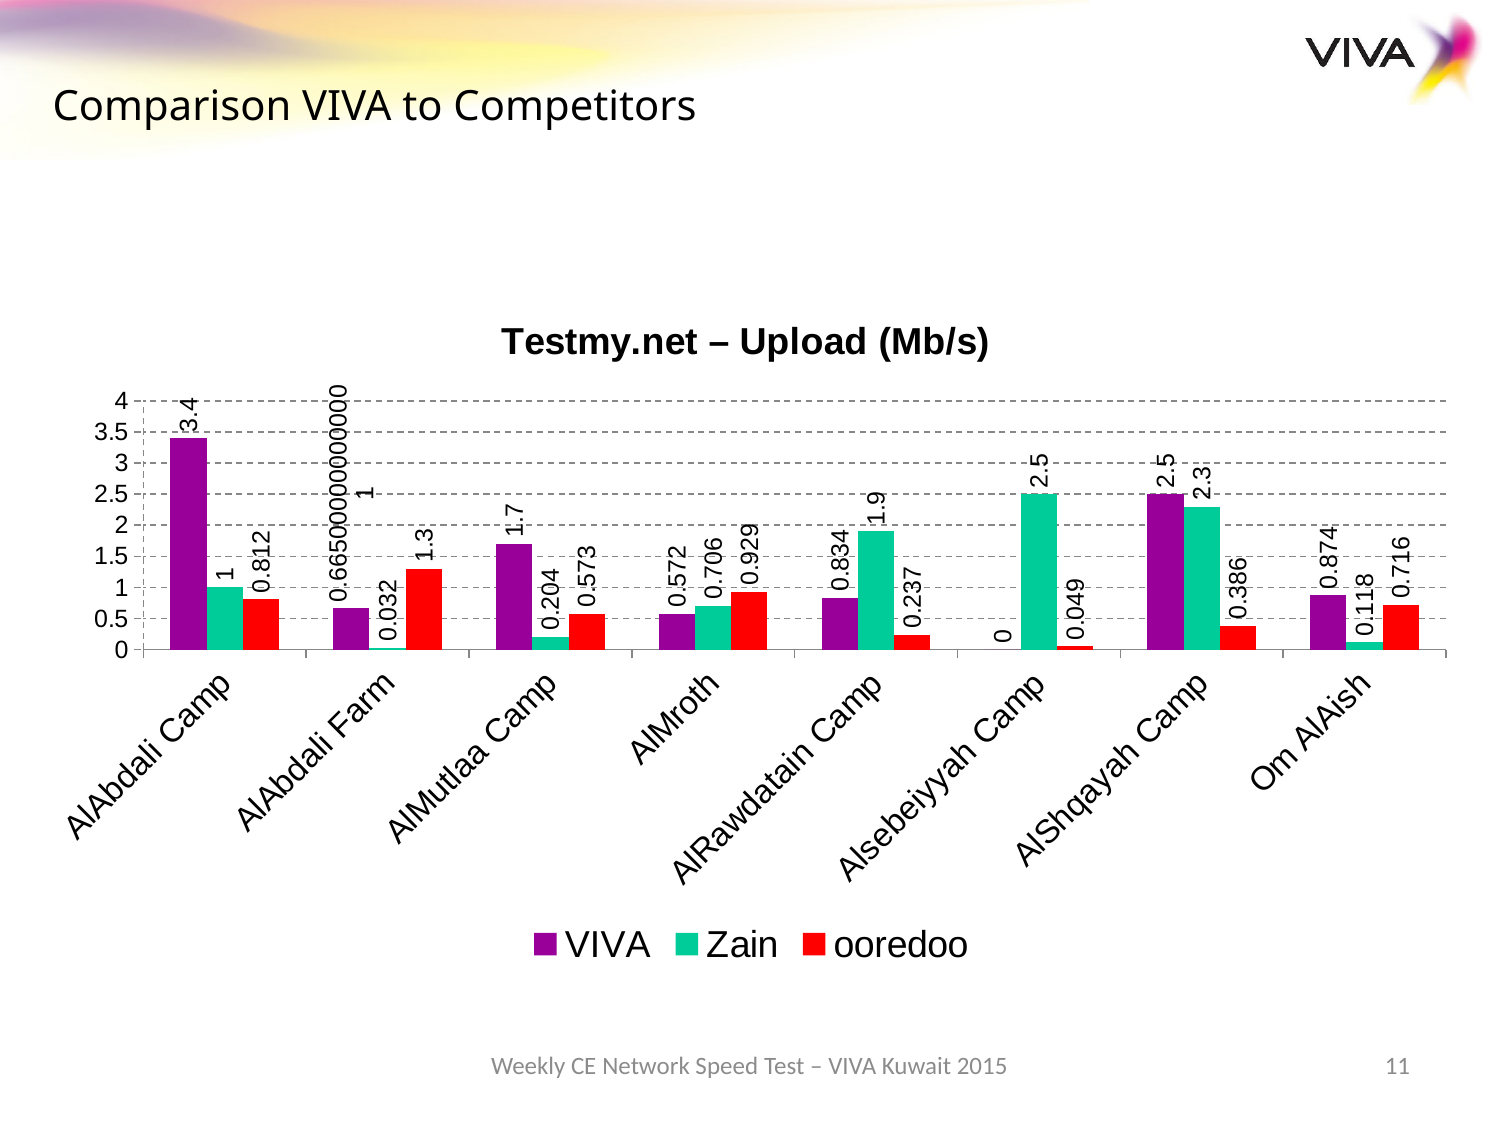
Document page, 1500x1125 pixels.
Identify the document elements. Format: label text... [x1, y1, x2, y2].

chart [27, 287, 1476, 974]
picture [0, 0, 1089, 160]
text_box 11 [1074, 1042, 1425, 1103]
text_box Weekly CE Network Speed Test – VIVA Kuwait 2015 [205, 1042, 1074, 1103]
text_box Comparison VIVA to Competitors [37, 24, 1278, 184]
picture [1300, 12, 1485, 105]
